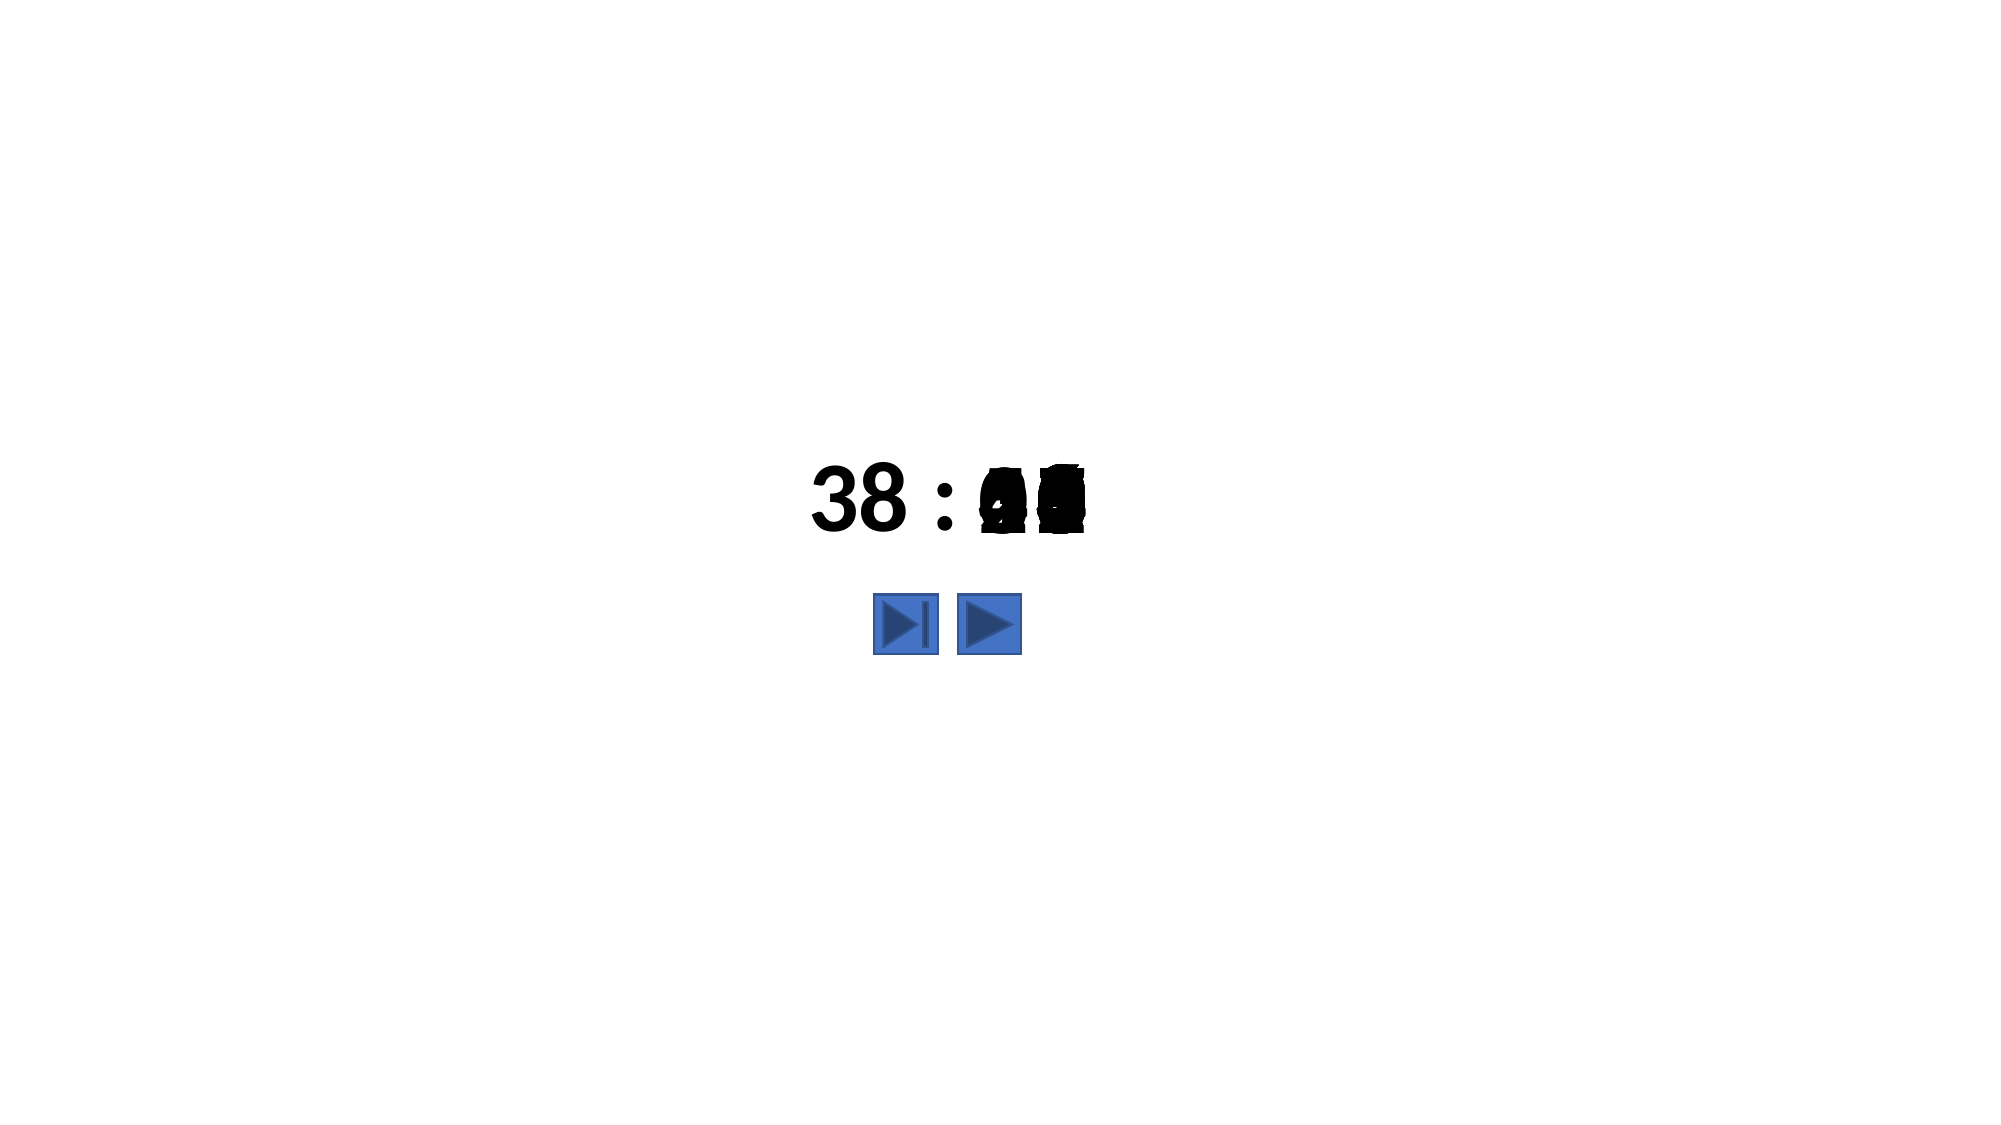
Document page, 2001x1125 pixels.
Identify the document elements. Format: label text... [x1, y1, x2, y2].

slide_number 37 [784, 461, 925, 522]
